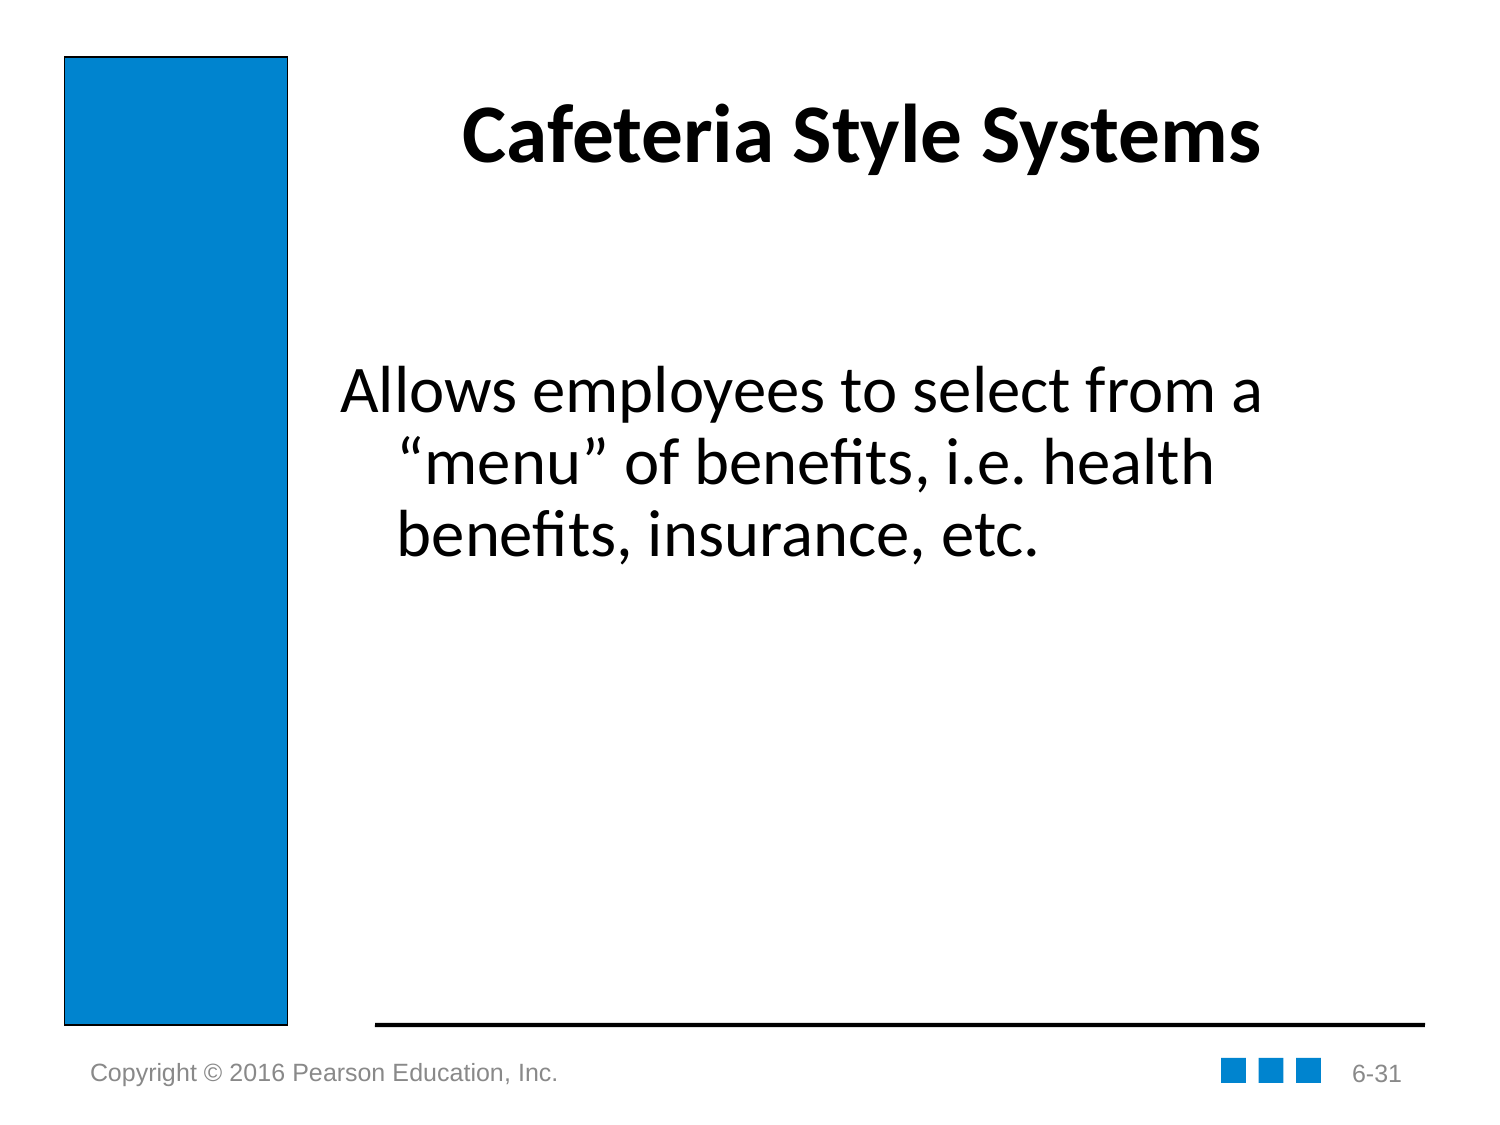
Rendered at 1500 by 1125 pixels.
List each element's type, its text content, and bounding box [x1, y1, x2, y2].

text_box 6-31 [1333, 1050, 1421, 1095]
text_box [1296, 1057, 1321, 1083]
list Allows employees to select from a “menu” of benefits, i.e. health benefits, insurance, etc. [325, 347, 1400, 735]
text_box [64, 56, 288, 1025]
title Cafeteria Style Systems [300, 50, 1425, 208]
text_box [1258, 1057, 1284, 1083]
text_box Copyright © 2016 Pearson Education, Inc. [75, 1055, 625, 1088]
text_box [1221, 1057, 1246, 1083]
